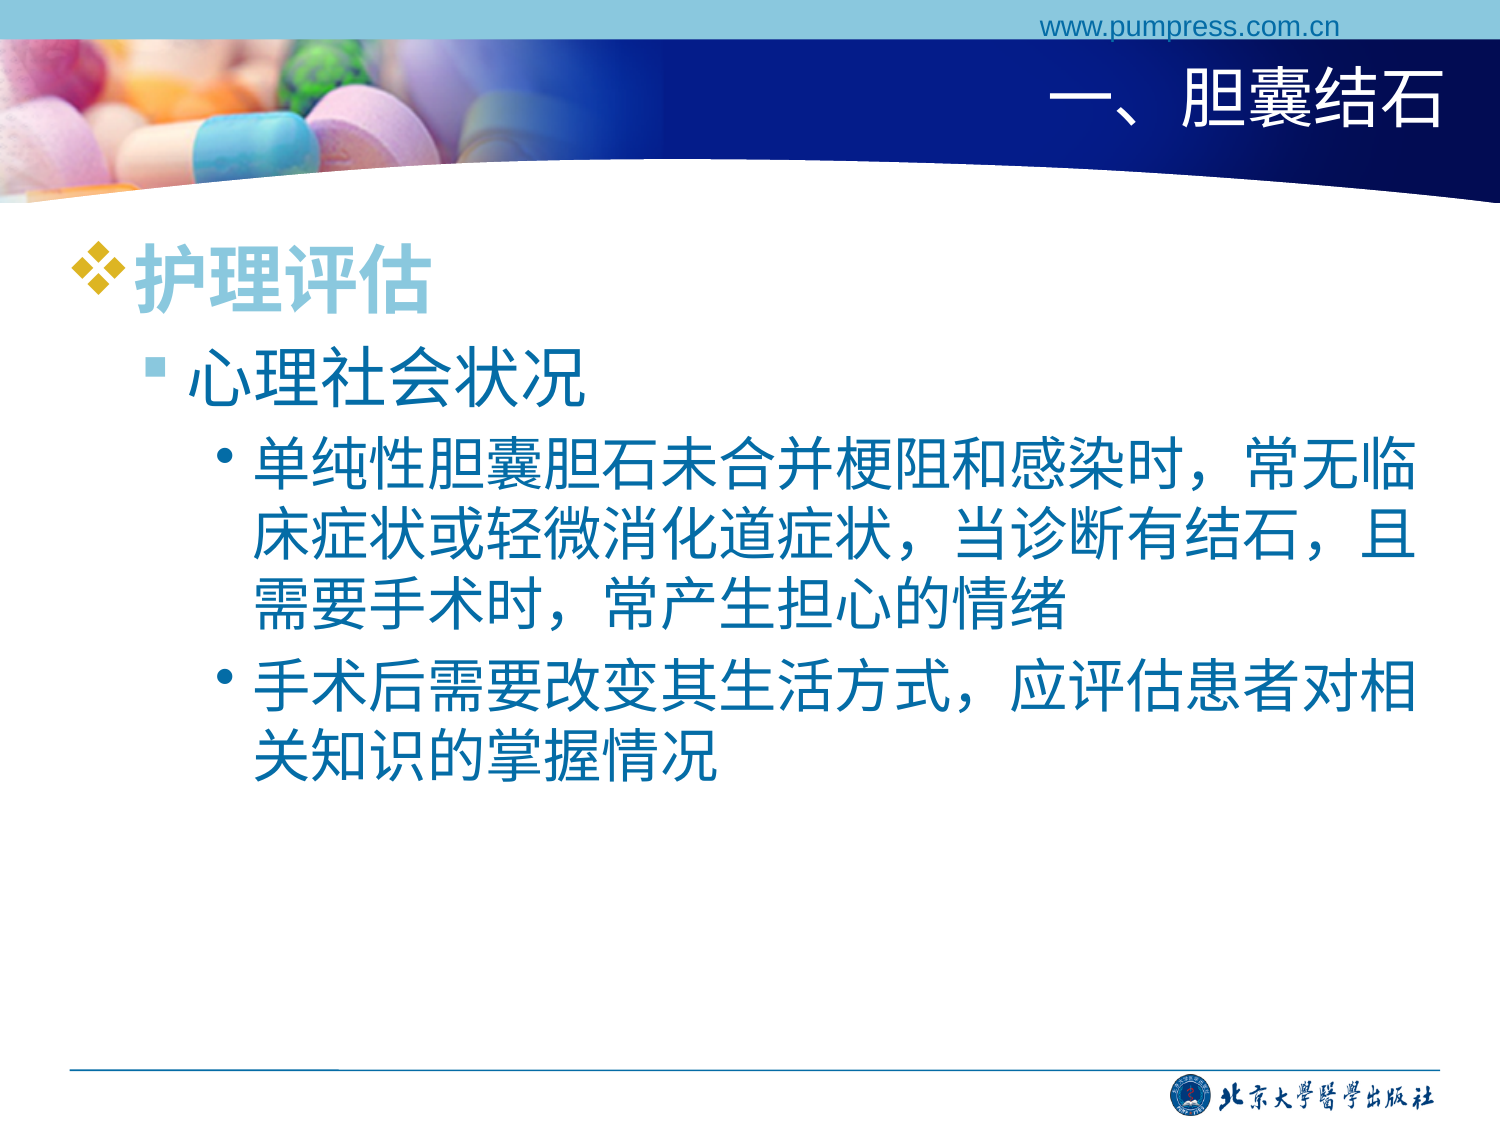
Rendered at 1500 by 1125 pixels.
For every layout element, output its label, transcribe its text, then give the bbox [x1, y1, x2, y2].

slide_number www.pumpress.com.cn [1025, 0, 1463, 38]
list 护理评估 心理社会状况 单纯性胆囊胆石未合并梗阻和感染时，常无临床症状或轻微消化道症状，当诊断有结石，且需要手术时，常产生担心的情绪 手术后需要改变其生活方式，应评估患者对相关知识的掌握情况 [49, 224, 1463, 1026]
title 一、胆囊结石 [137, 49, 1463, 143]
picture [1170, 1074, 1436, 1118]
picture [0, 40, 1500, 203]
